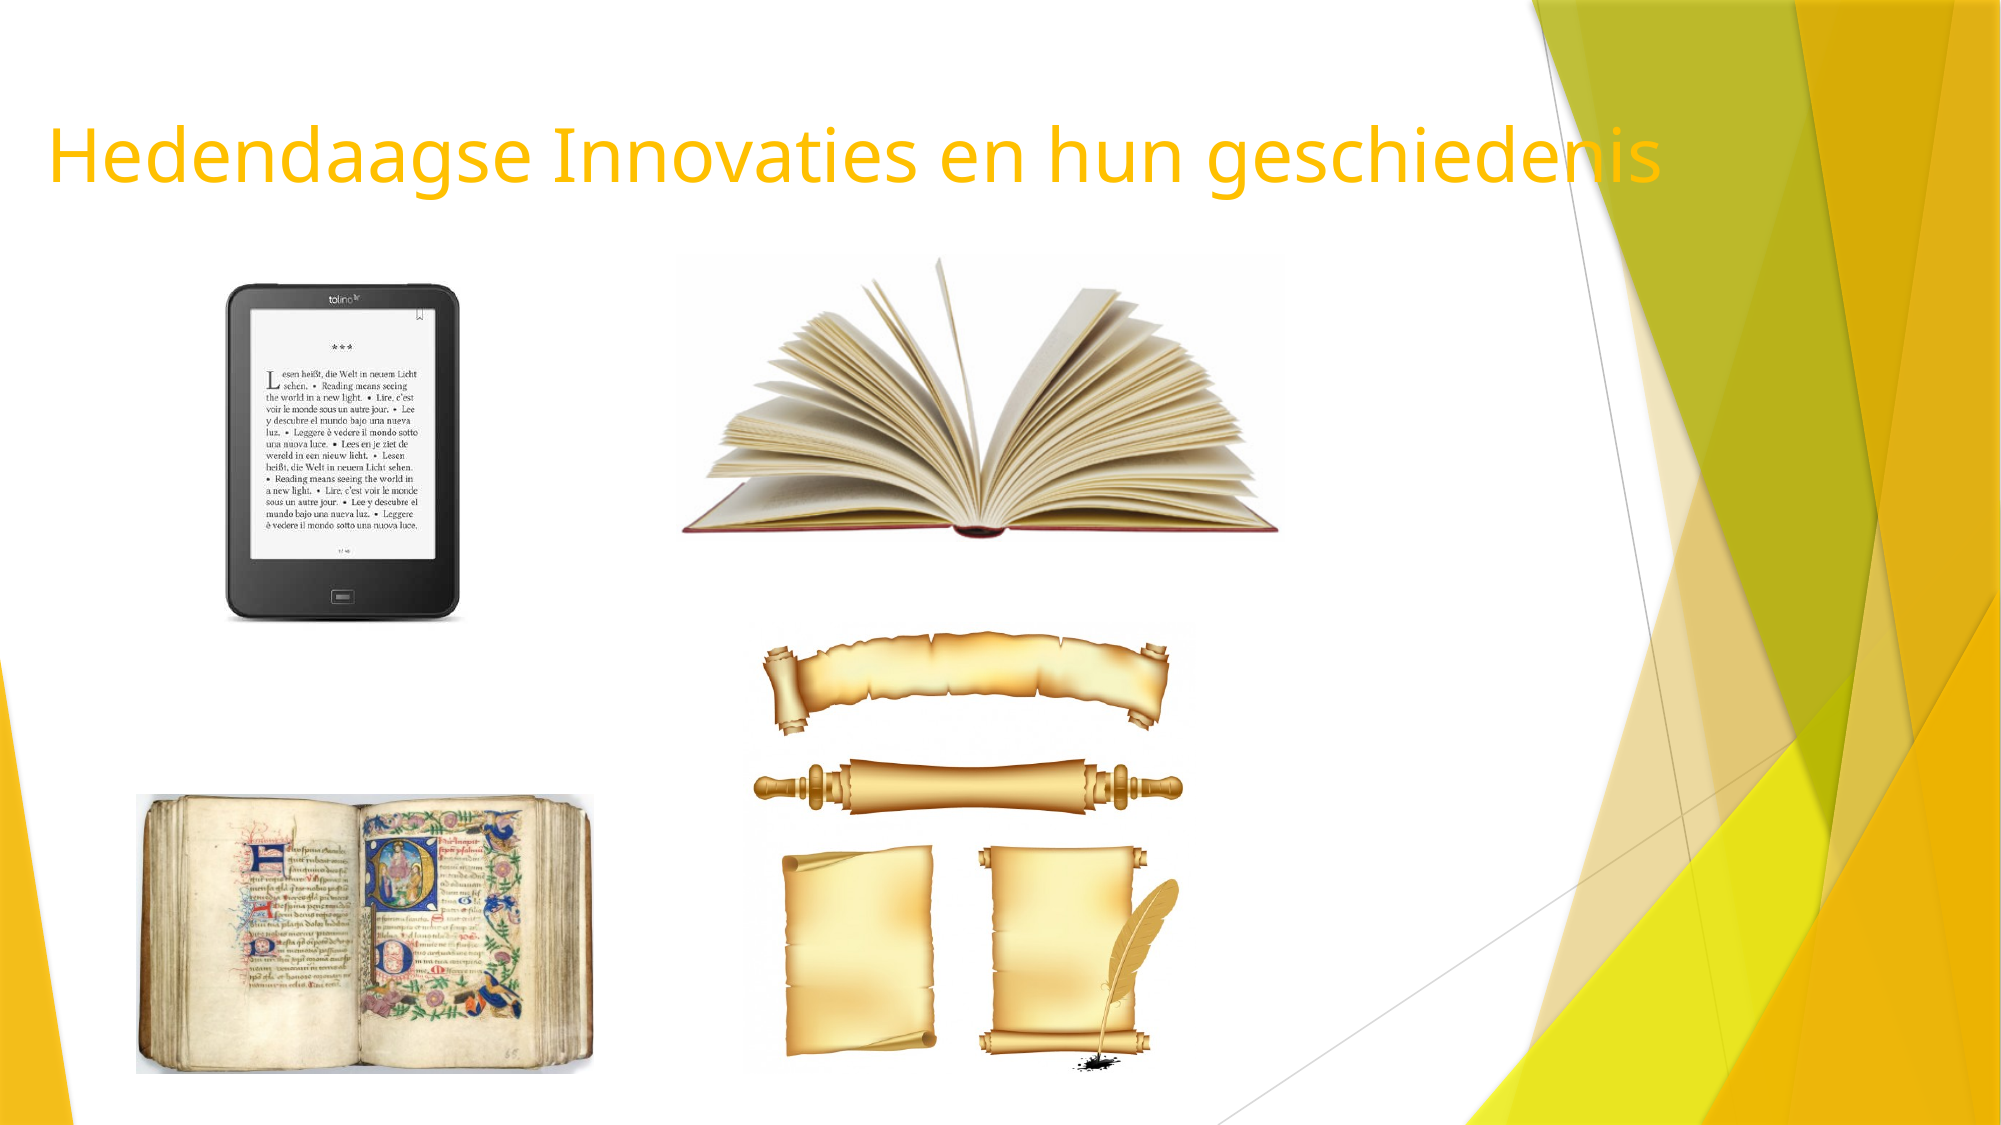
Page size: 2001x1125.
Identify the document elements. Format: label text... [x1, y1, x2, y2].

picture [676, 254, 1285, 543]
picture [743, 621, 1196, 1075]
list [136, 793, 595, 1075]
title Hedendaagse Innovaties en hun geschiedenis [31, 99, 1865, 317]
picture [78, 254, 606, 651]
